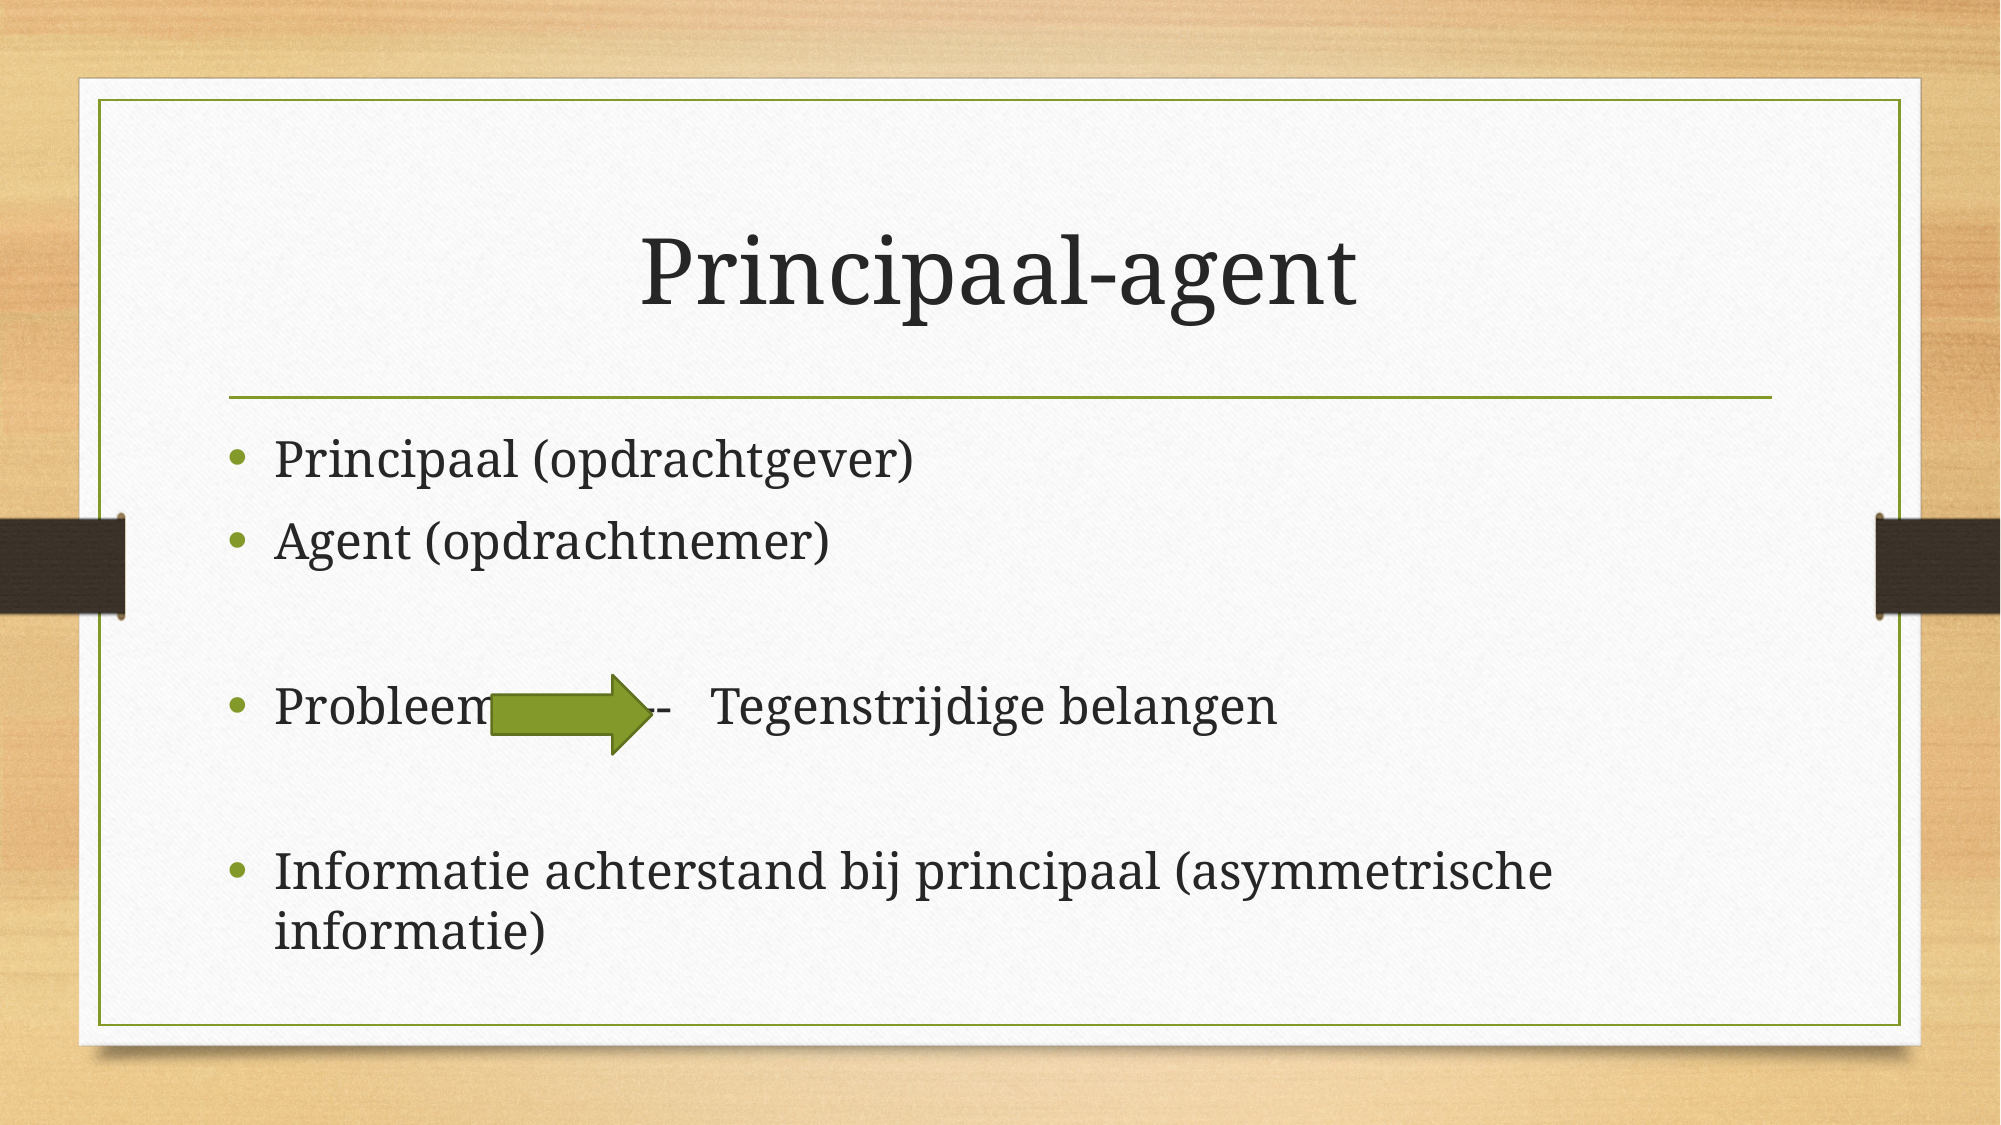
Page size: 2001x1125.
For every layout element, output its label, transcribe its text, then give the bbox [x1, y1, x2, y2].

list Principaal (opdrachtgever) Agent (opdrachtnemer) Probleem ---------- Tegenstrijdige belangen Informatie achterstand bij principaal (asymmetrische informatie) [212, 419, 1788, 964]
picture [0, 0, 2001, 1125]
title Principaal-agent [212, 161, 1788, 375]
text_box [490, 673, 654, 756]
